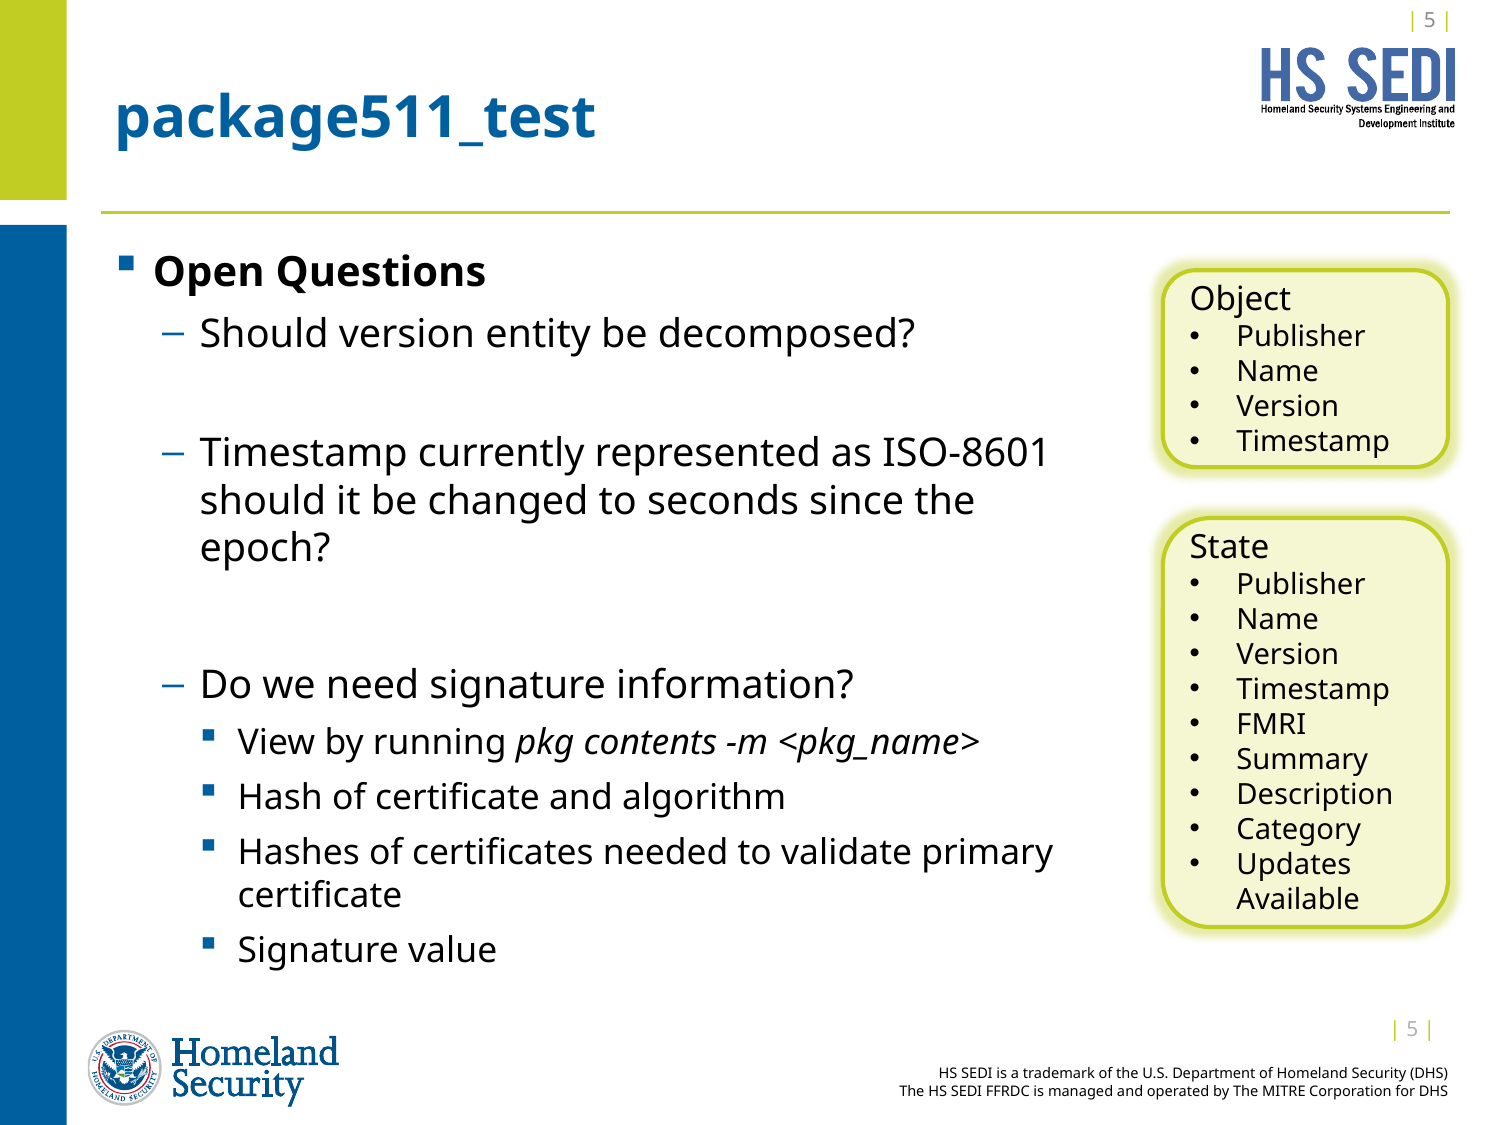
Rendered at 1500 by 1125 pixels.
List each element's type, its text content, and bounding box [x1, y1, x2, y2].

text_box [1179, 465, 1432, 470]
text_box State Publisher Name Version Timestamp FMRI Summary Description Category Updates Available [1174, 518, 1438, 923]
text_box [1160, 275, 1174, 462]
text_box [1438, 276, 1451, 461]
text_box Object Publisher Name Version Timestamp [1174, 270, 1438, 465]
list Open Questions Should version entity be decomposed? Timestamp currently represented as ISO-8601 should it be changed to seconds since the epoch? Do we need signature information? View by running pkg contents -m <pkg_name> Hash of certificate and algorithm Hashes of certificates needed to validate primary certificate Signature value [99, 237, 1129, 1005]
title package511_test [99, 45, 1248, 188]
slide_number | 4 | [1368, 1021, 1450, 1052]
text_box | 4 | [1386, 12, 1468, 43]
text_box [1160, 531, 1174, 914]
text_box [1186, 923, 1425, 930]
text_box [1438, 533, 1451, 913]
